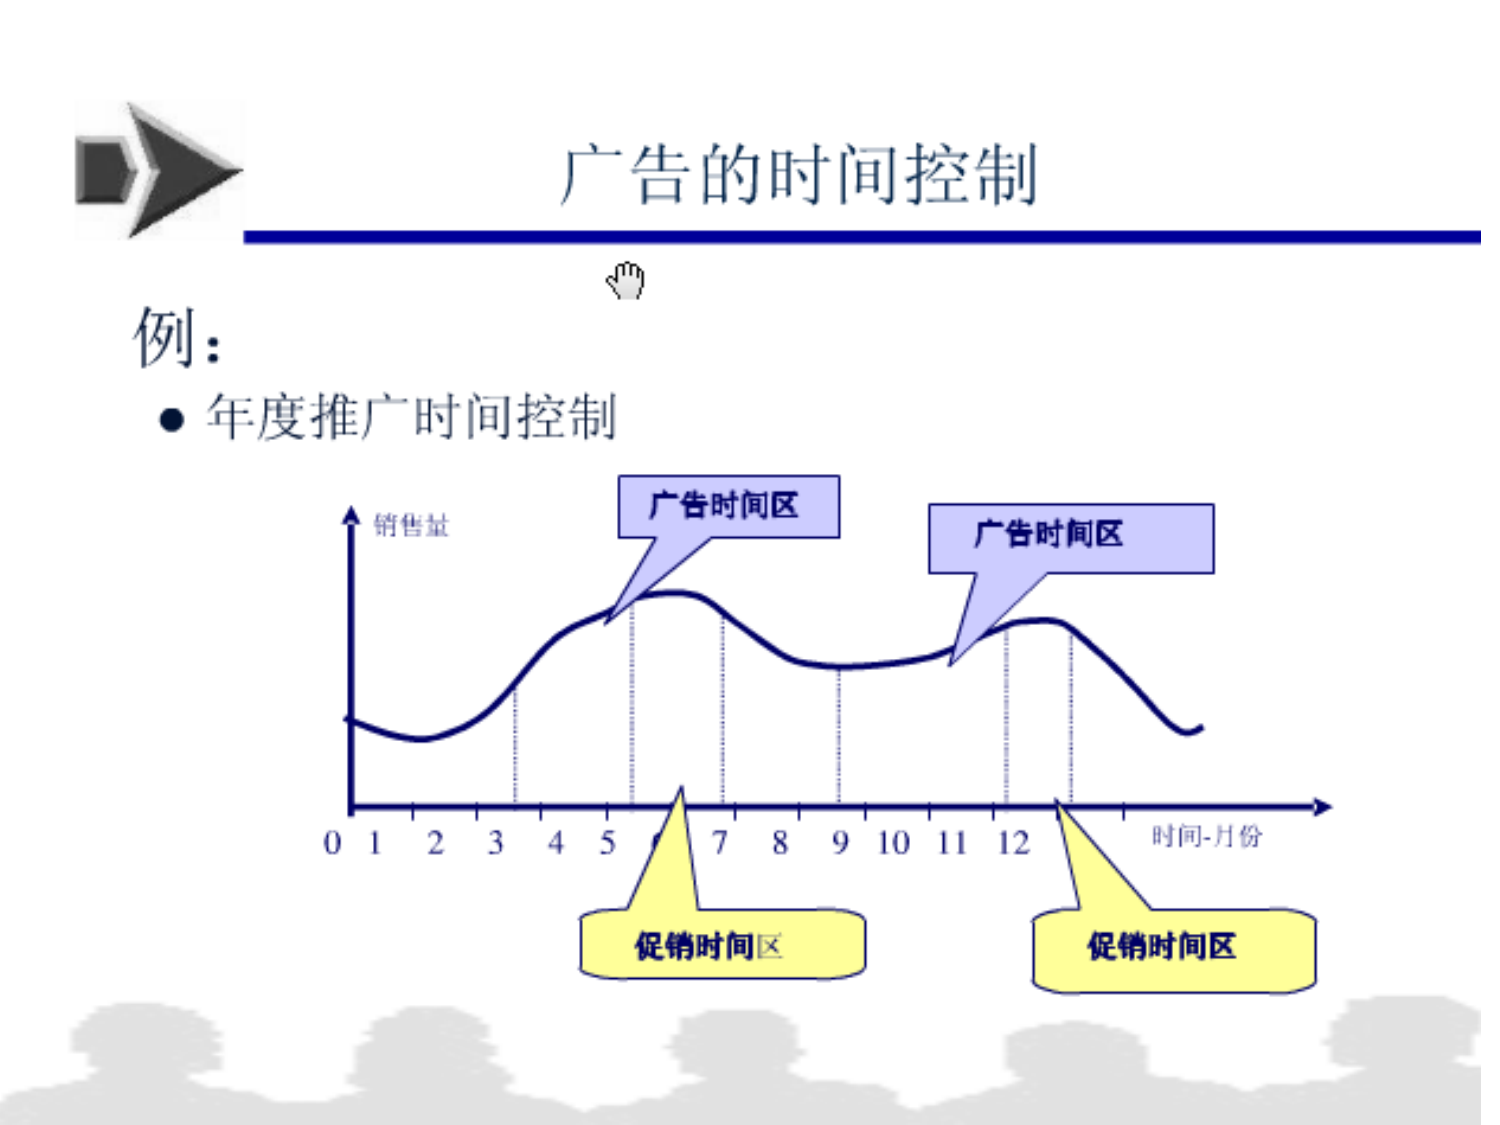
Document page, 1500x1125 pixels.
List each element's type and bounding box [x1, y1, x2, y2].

list [0, 0, 1481, 1125]
